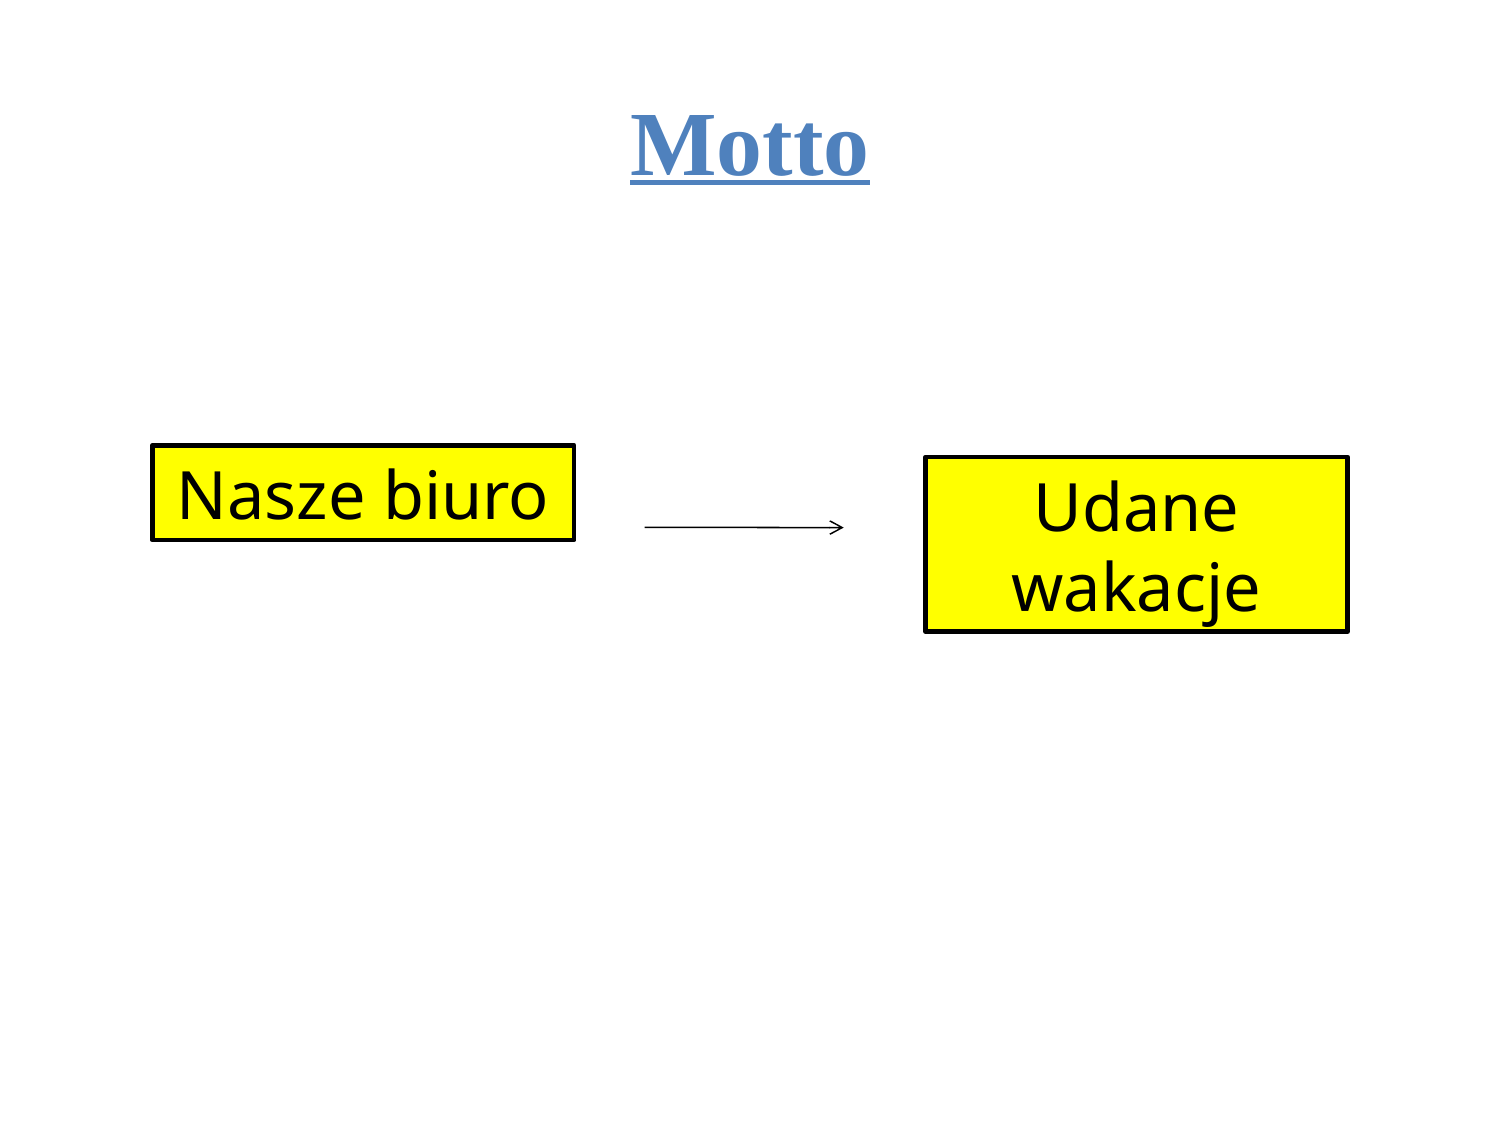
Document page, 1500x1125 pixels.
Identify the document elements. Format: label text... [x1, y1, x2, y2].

text_box Nasze biuro [152, 445, 575, 540]
title Motto [75, 45, 1425, 233]
text_box Udane wakacje [925, 456, 1348, 632]
